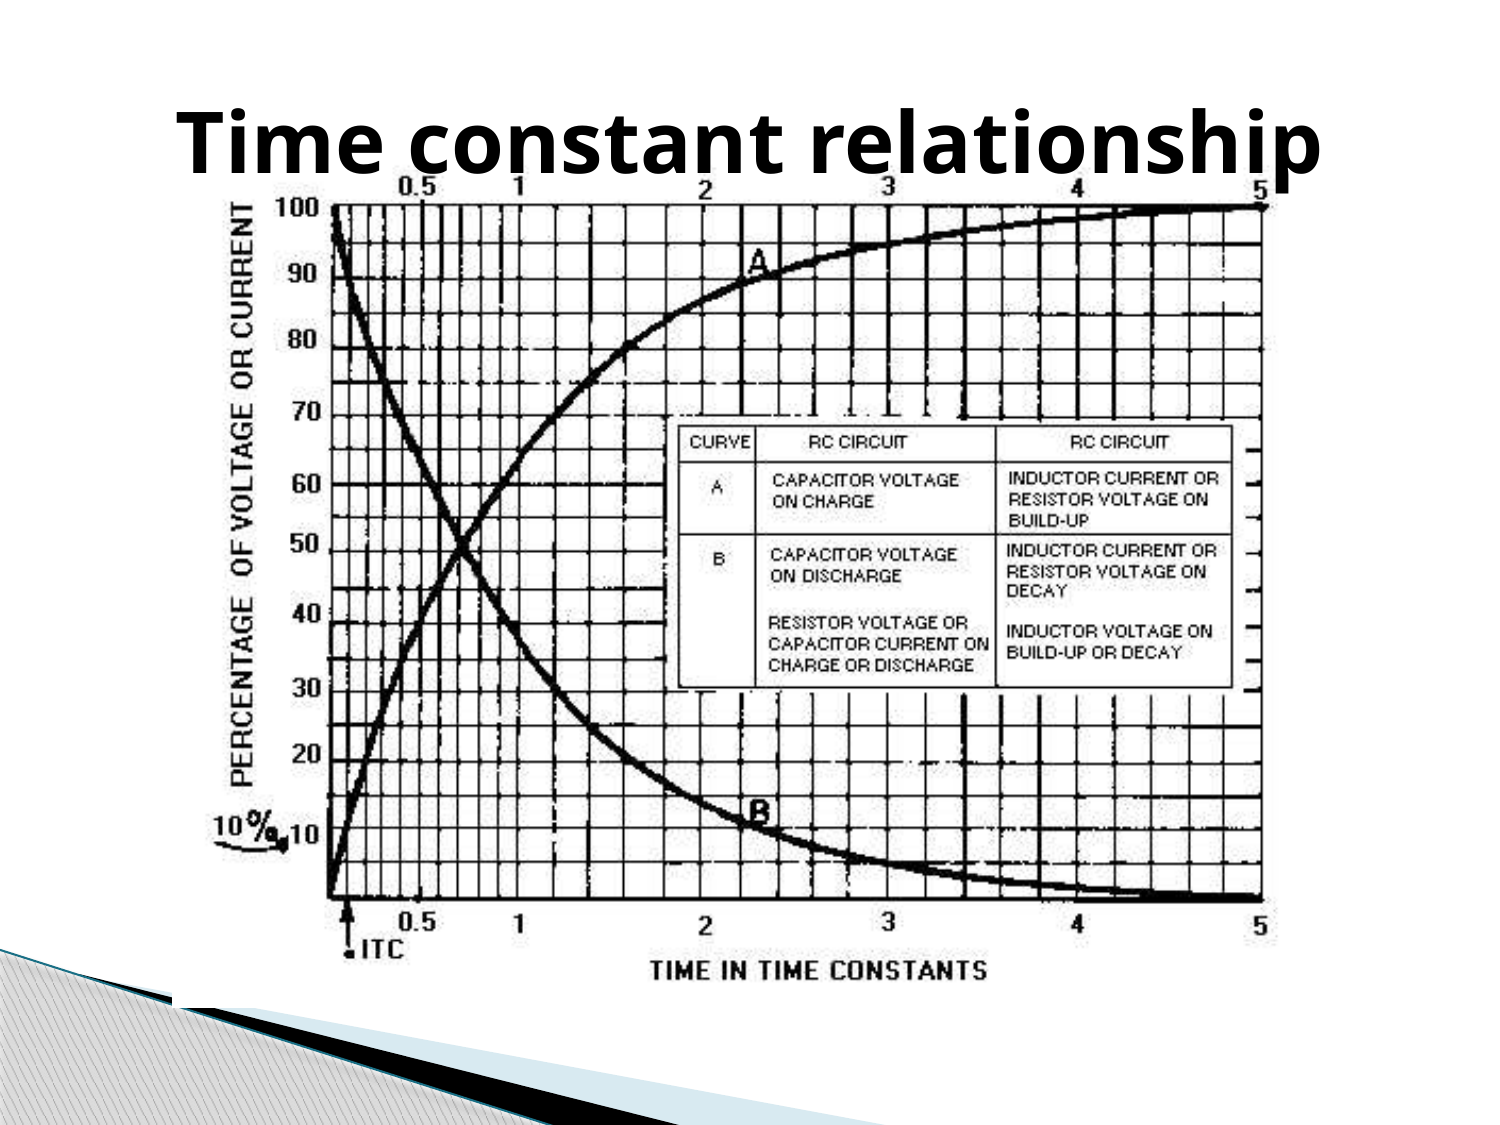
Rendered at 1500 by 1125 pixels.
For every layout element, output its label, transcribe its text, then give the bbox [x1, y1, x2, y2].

title Time constant relationship [75, 45, 1425, 233]
picture [172, 149, 1325, 1009]
